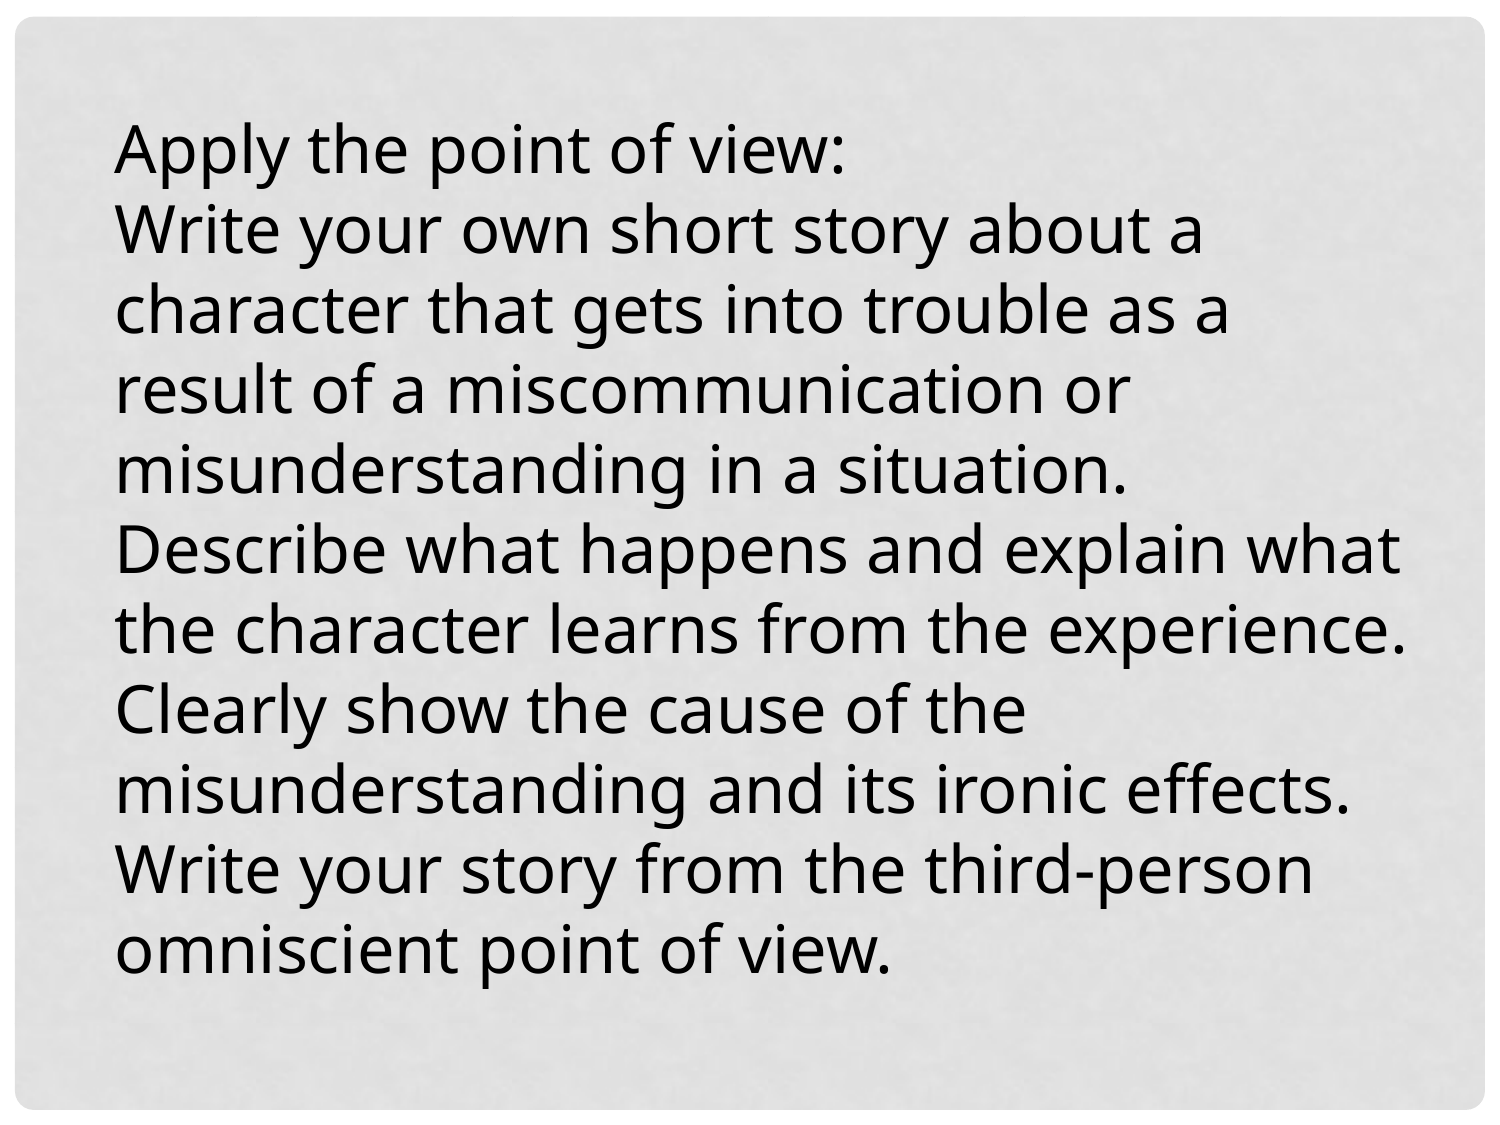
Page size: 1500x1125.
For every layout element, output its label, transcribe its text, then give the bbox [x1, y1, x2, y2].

text_box Apply the point of view: Write your own short story about a character that gets into trouble as a result of a miscommunication or misunderstanding in a situation. Describe what happens and explain what the character learns from the experience. Clearly show the cause of the misunderstanding and its ironic effects. Write your story from the third-person omniscient point of view. [99, 99, 1425, 995]
